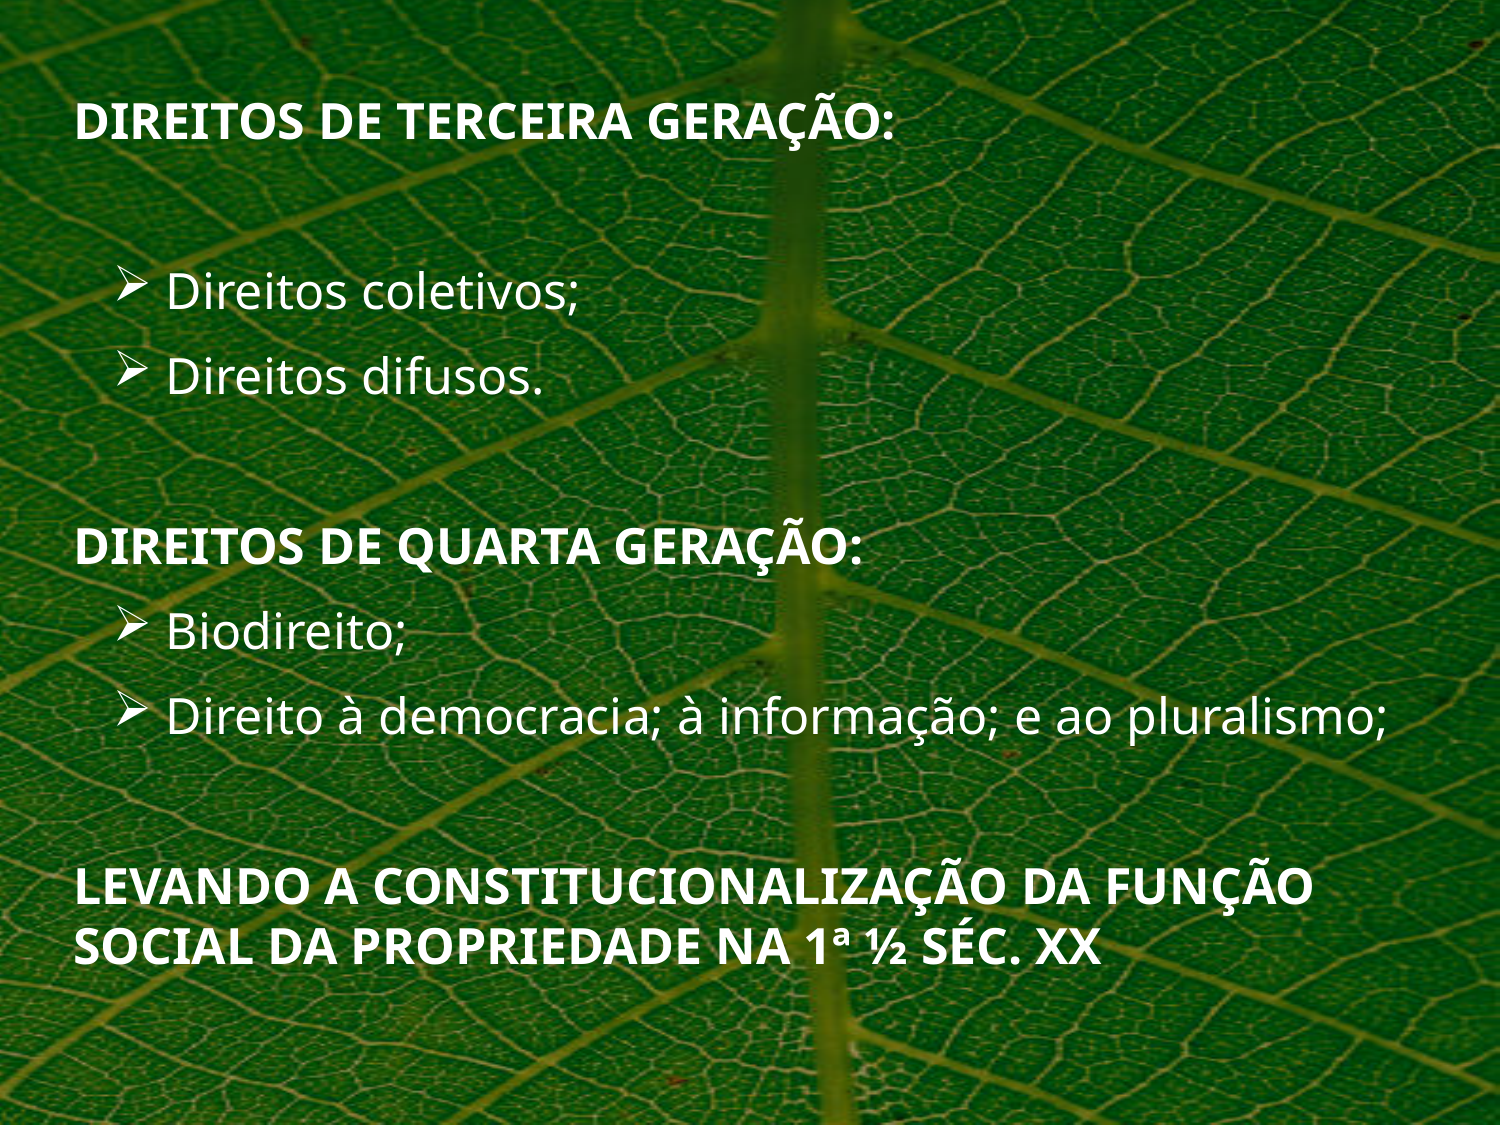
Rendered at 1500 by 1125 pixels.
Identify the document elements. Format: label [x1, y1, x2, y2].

list [0, 0, 1500, 1125]
